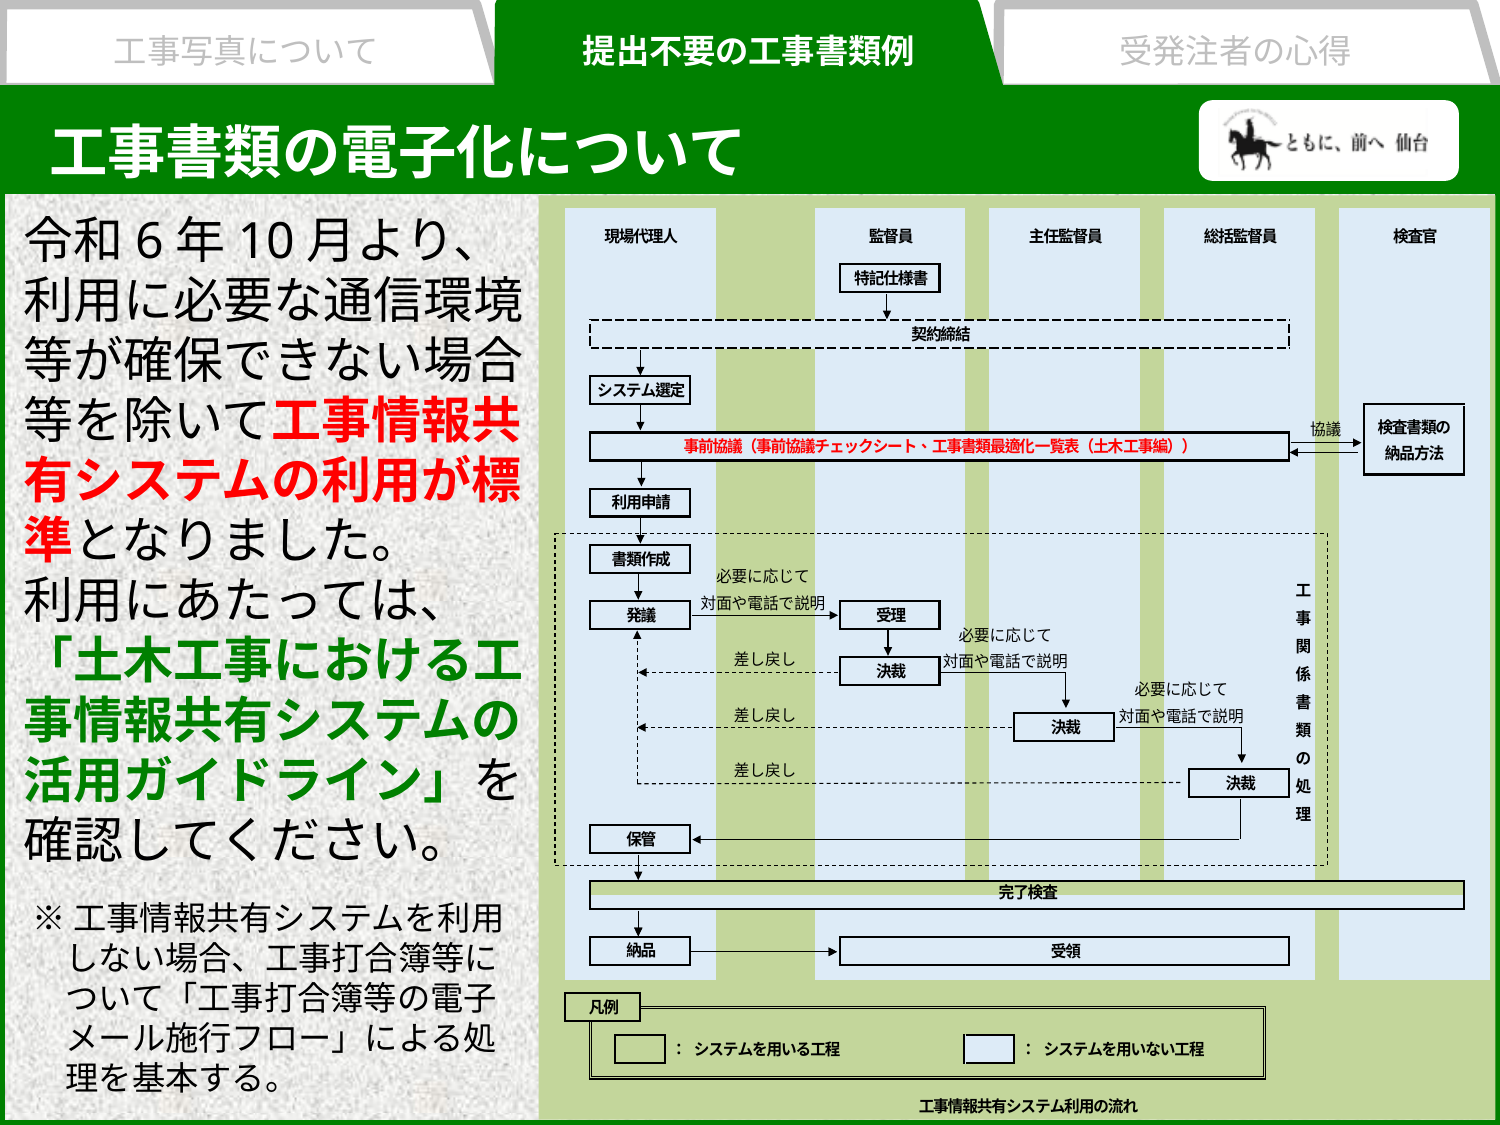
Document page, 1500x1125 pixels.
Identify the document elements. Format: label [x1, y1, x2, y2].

picture [539, 193, 1500, 1120]
text_box [0, 3, 1500, 1125]
